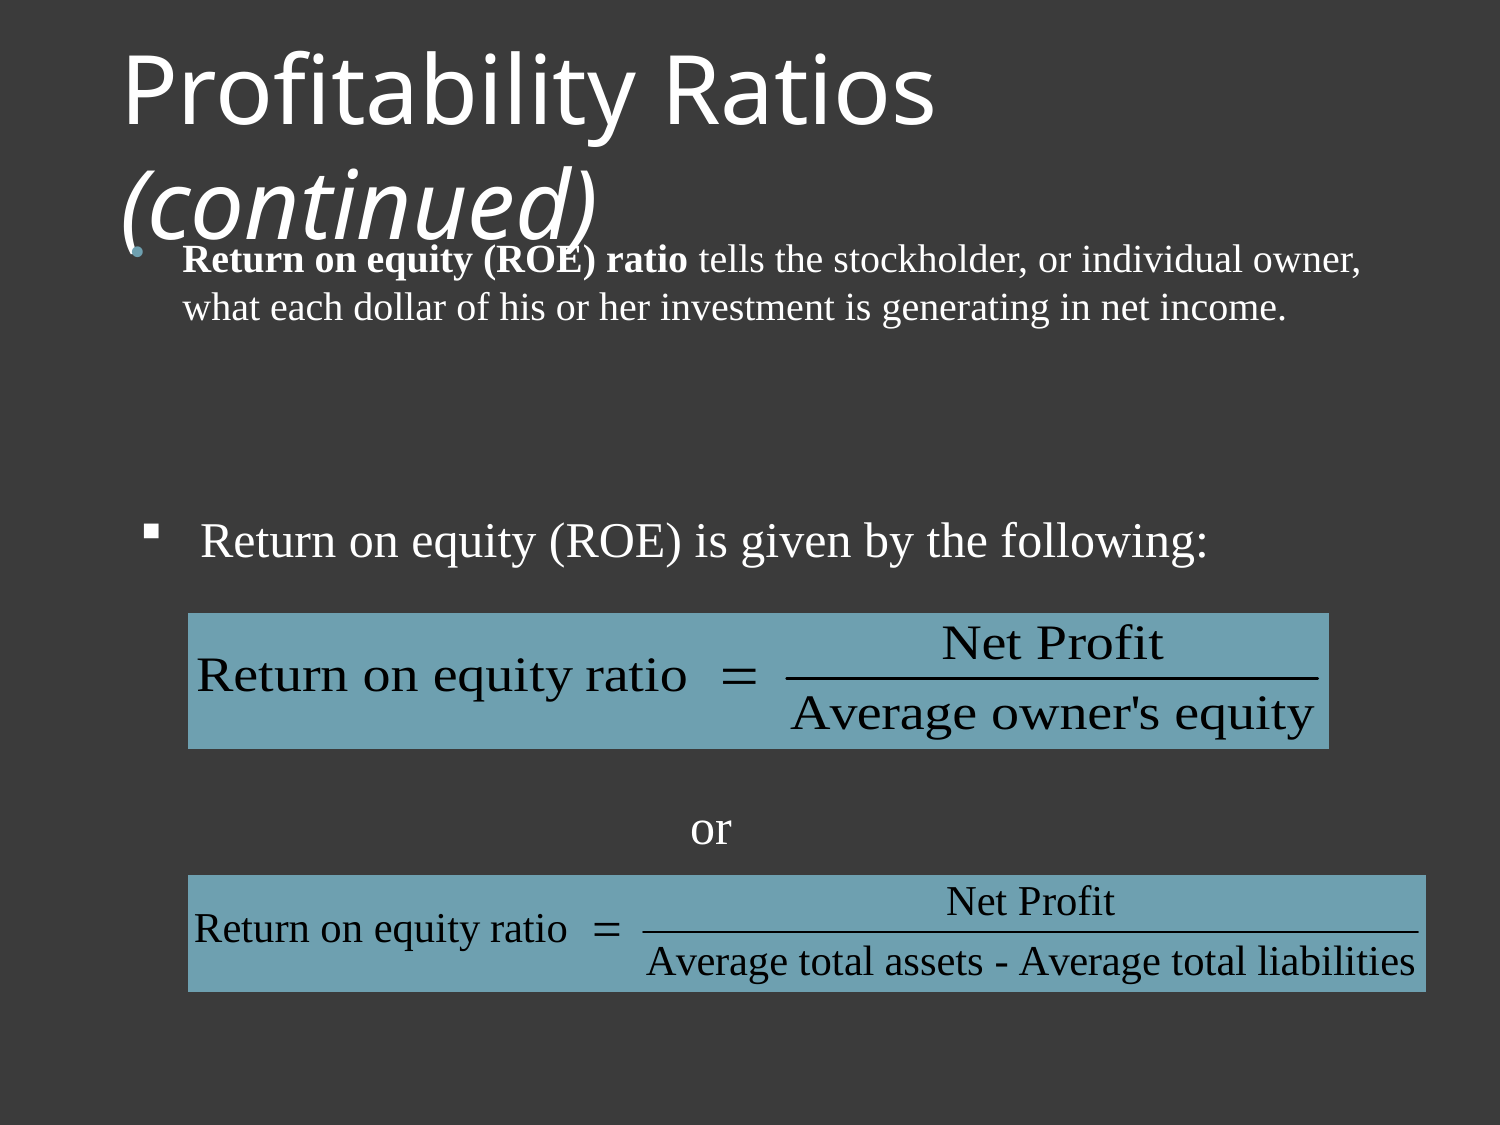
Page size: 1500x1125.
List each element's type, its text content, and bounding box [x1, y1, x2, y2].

list Return on equity (ROE) ratio tells the stockholder, or individual owner, what each dollar of his or her investment is generating in net income. [112, 224, 1388, 425]
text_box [124, 499, 1426, 749]
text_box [187, 787, 1426, 993]
title Profitability Ratios (continued) [112, 50, 1388, 224]
